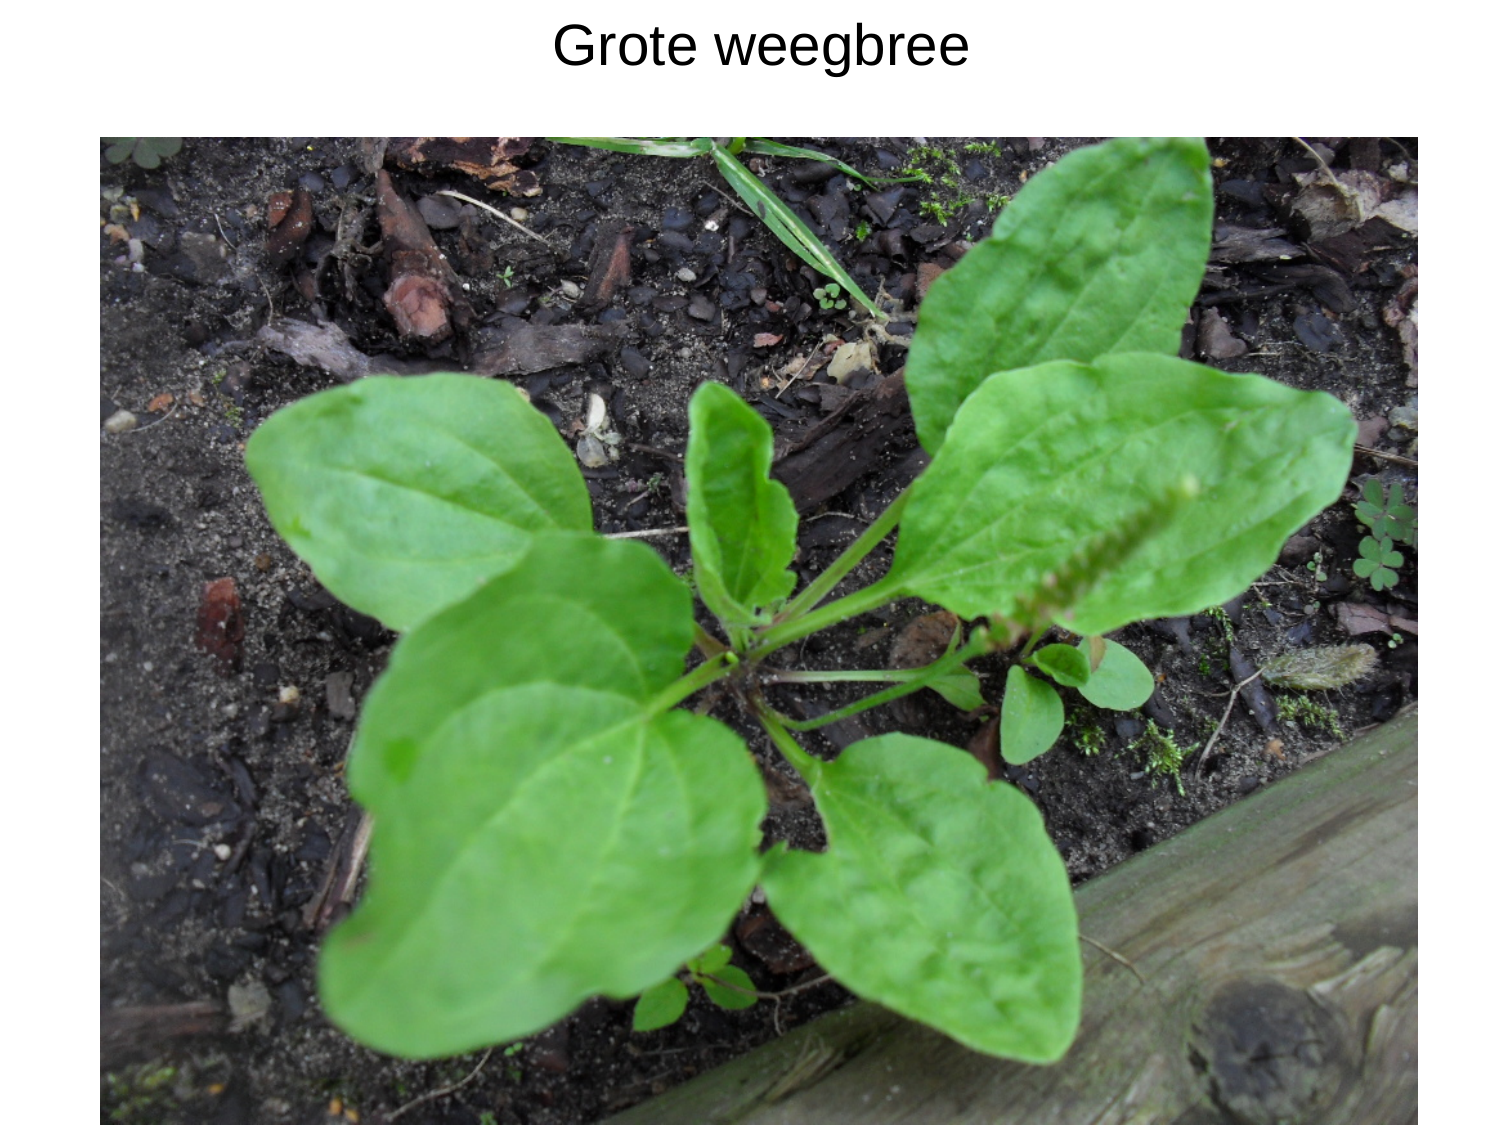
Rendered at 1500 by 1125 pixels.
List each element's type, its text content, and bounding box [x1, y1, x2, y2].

text_box Grote weegbree [100, 0, 1424, 85]
picture [100, 136, 1418, 1125]
